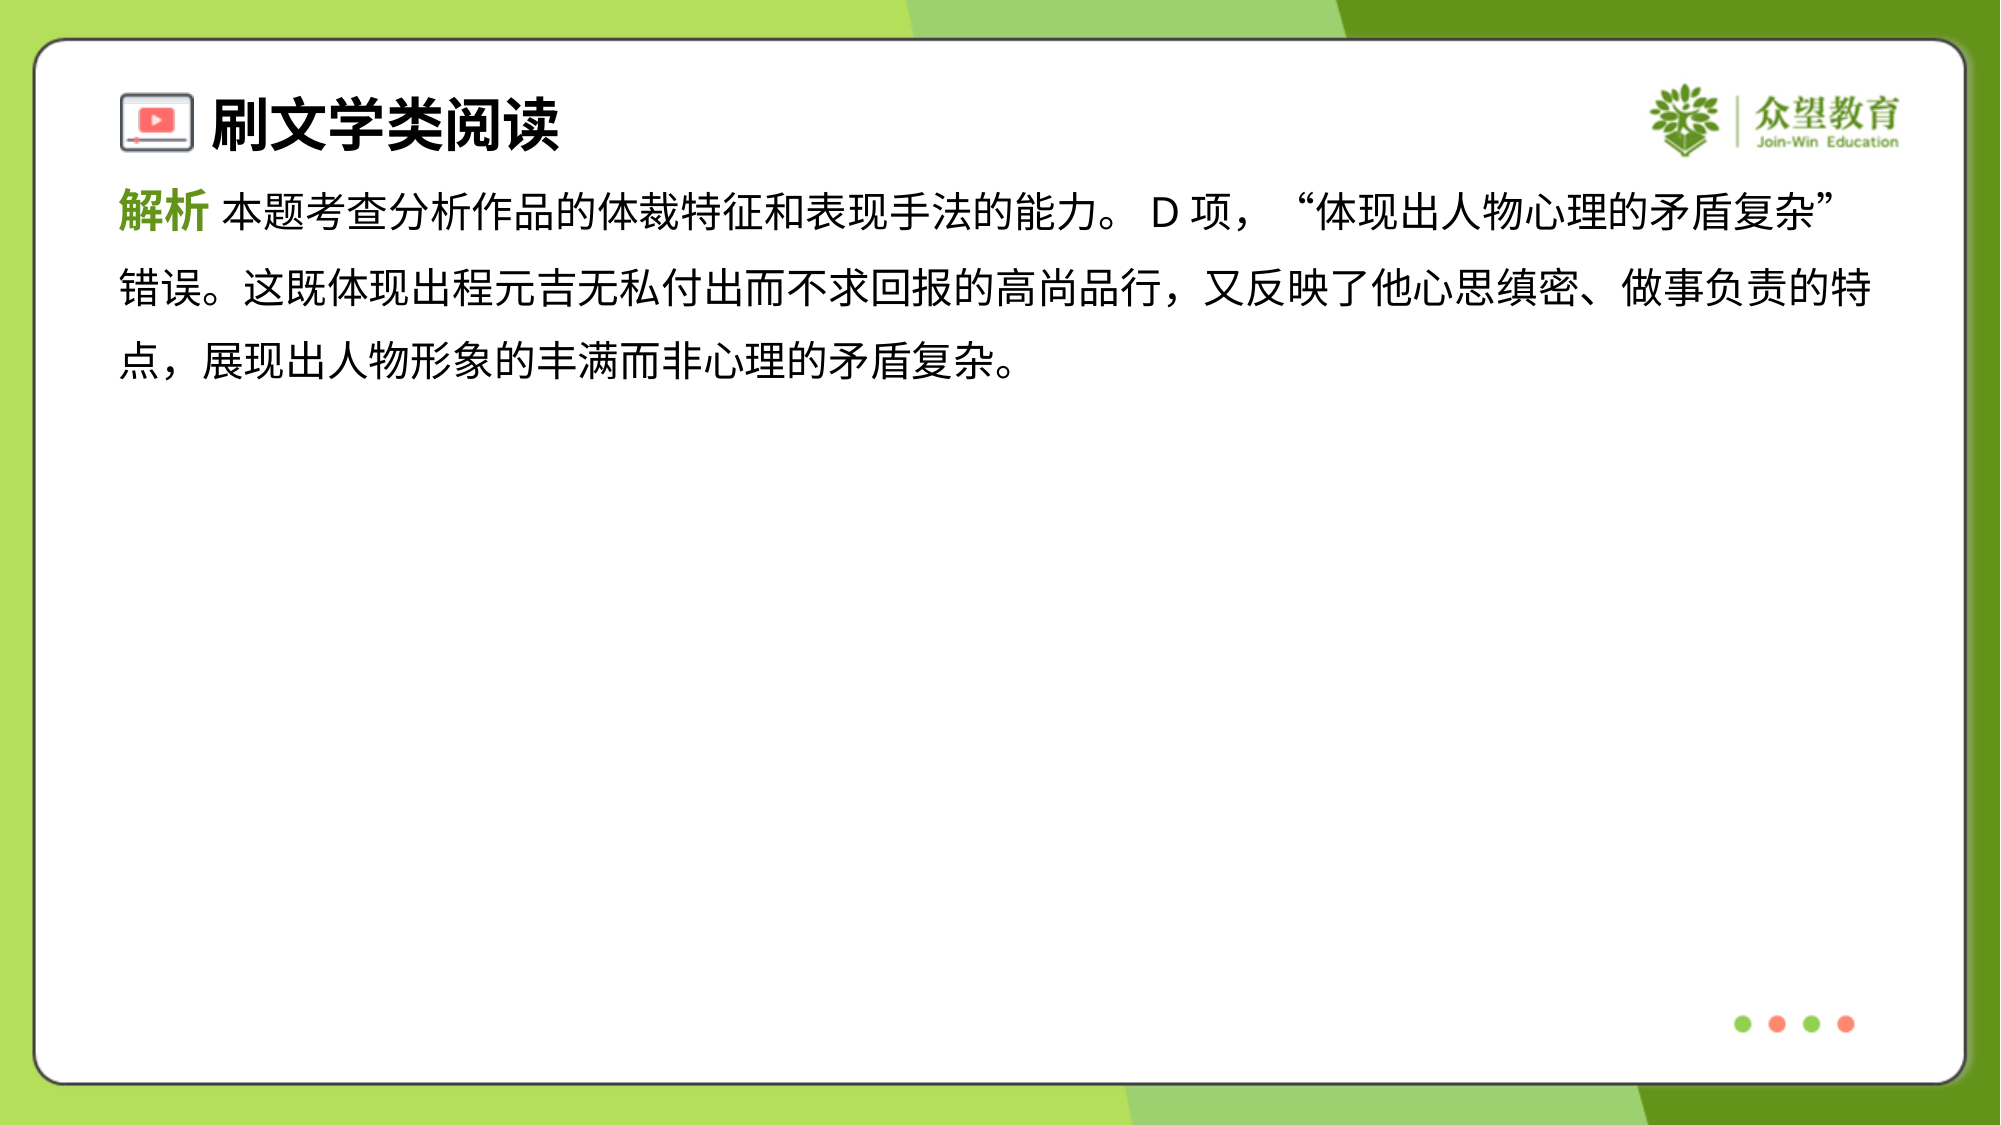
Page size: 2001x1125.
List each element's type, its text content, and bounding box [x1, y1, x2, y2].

text_box 解析 本题考查分析作品的体裁特征和表现手法的能力。D项，“体现出人物心理的矛盾复杂” 错误。这既体现出程元吉无私付出而不求回报的高尚品行，又反映了他心思缜密、做事负责的特 点，展现出人物形象的丰满而非心理的矛盾复杂。 [118, 159, 1883, 377]
picture [0, 0, 2000, 1125]
